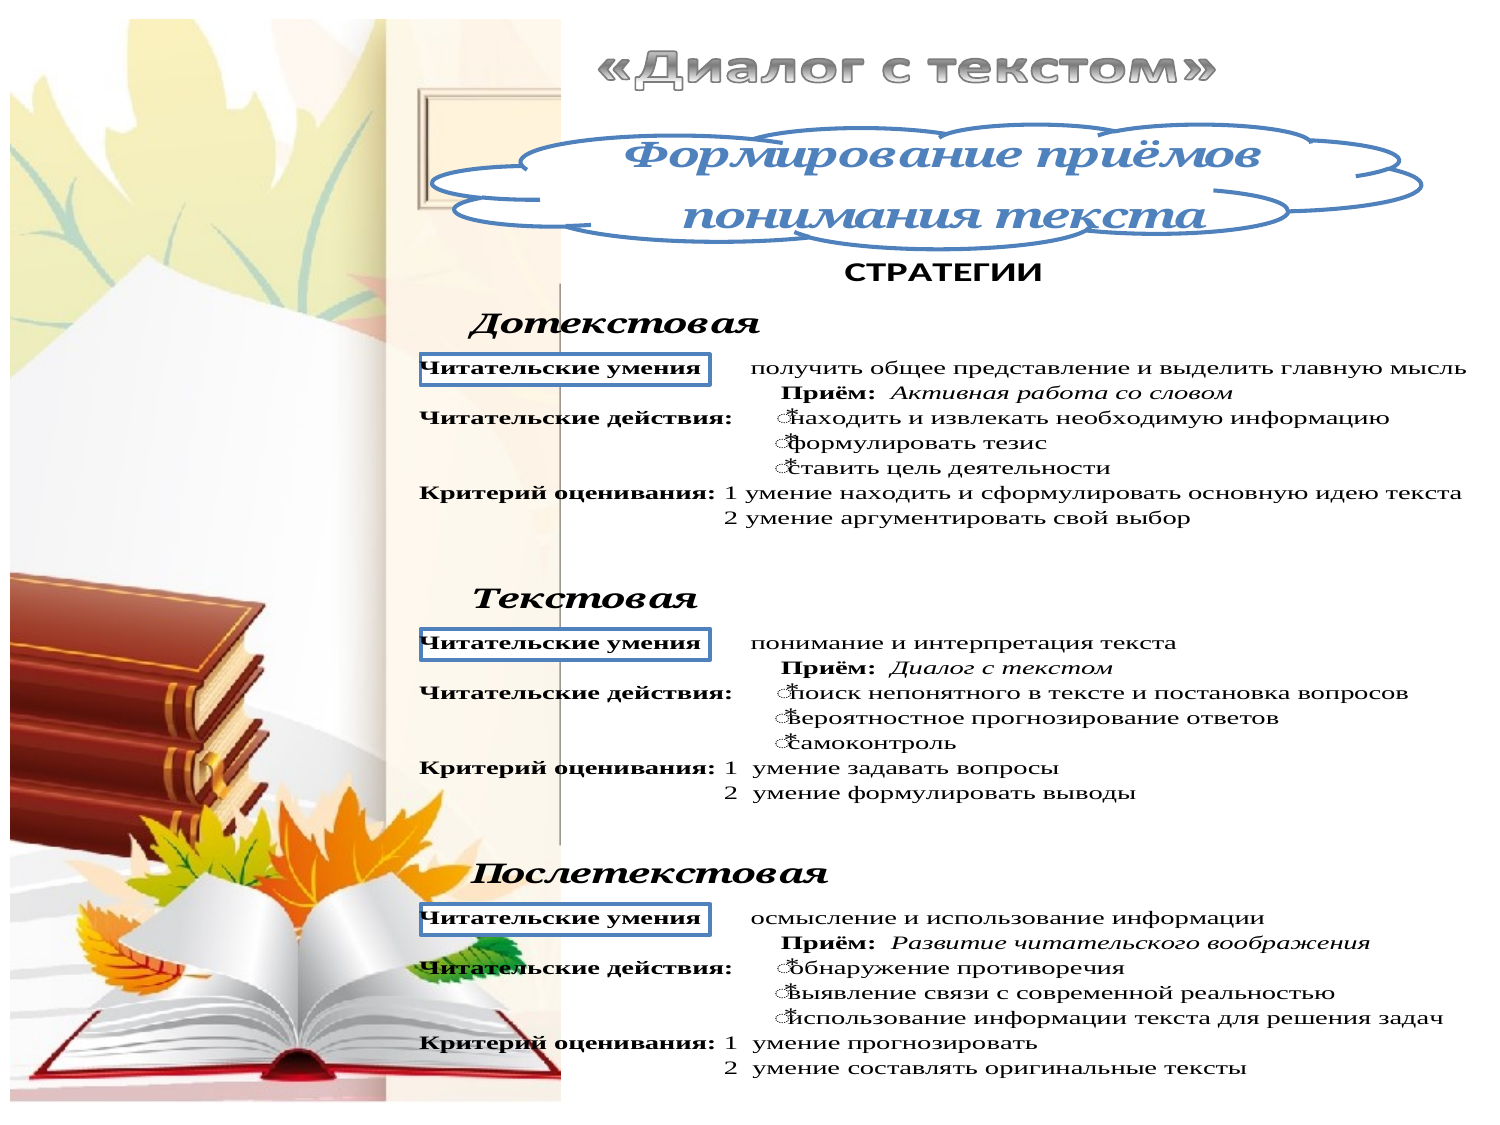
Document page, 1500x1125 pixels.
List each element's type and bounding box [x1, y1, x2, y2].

text_box [418, 30, 1471, 1083]
picture [10, 18, 562, 1103]
